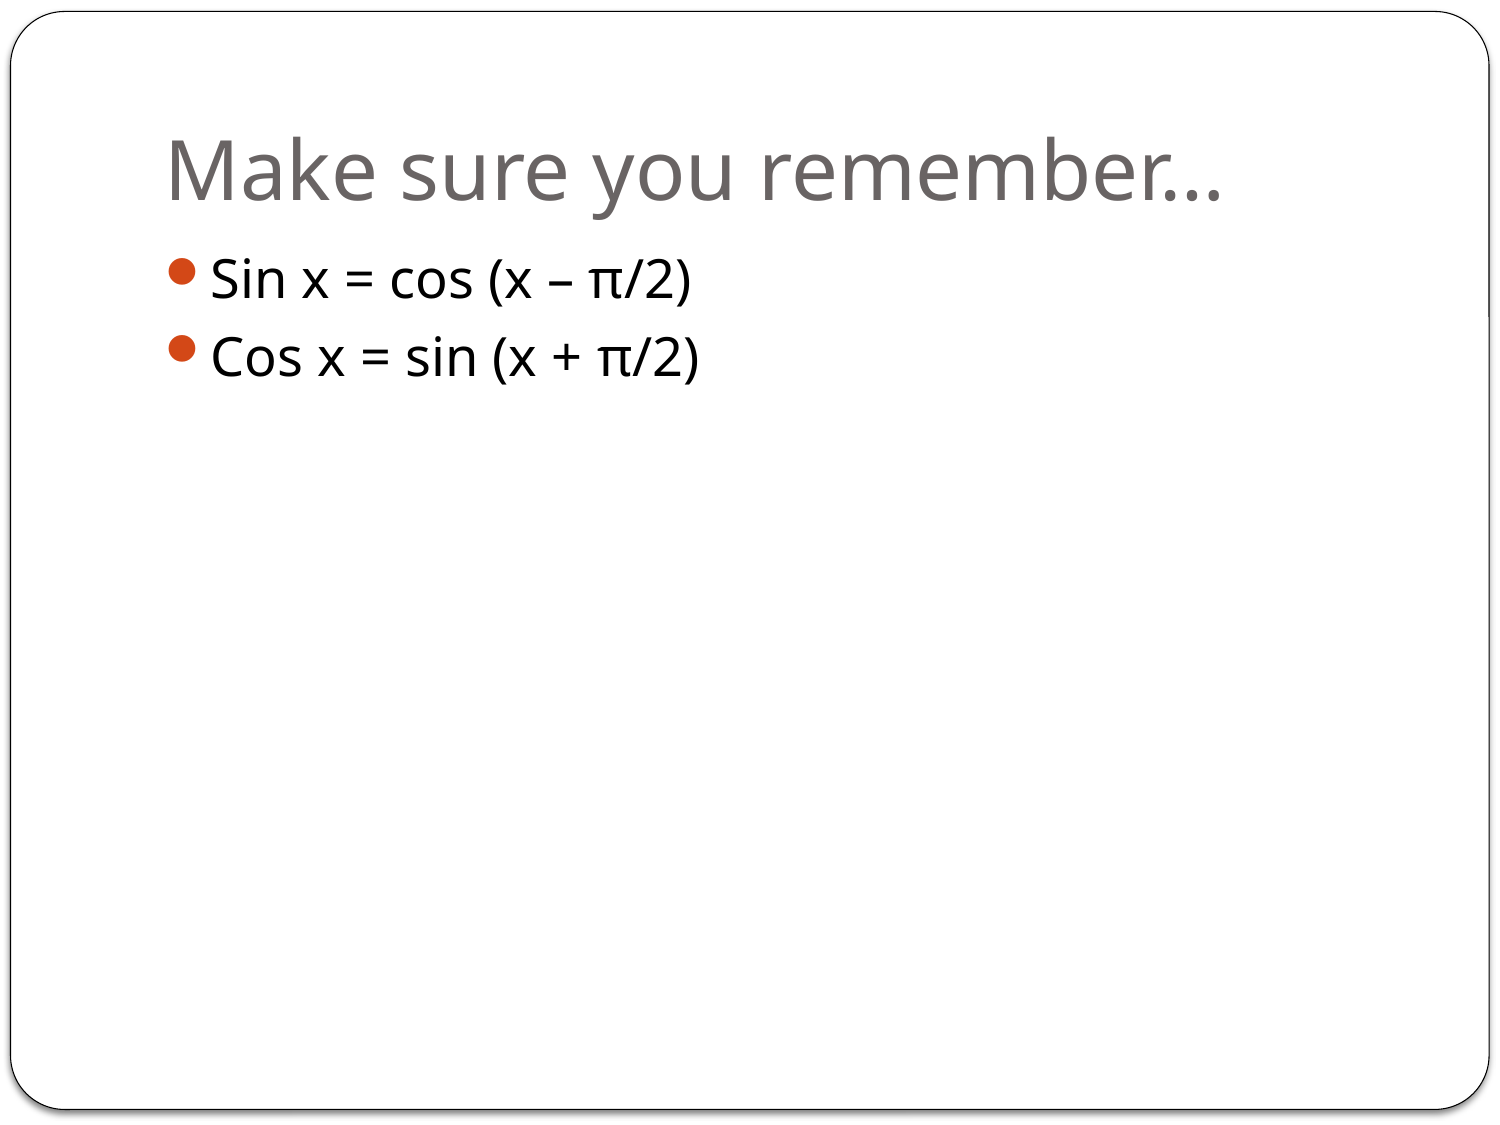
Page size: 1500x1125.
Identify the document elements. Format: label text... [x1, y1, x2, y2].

list Sin x = cos (x – π/2) Cos x = sin (x + π/2) [150, 237, 1425, 988]
title Make sure you remember… [150, 45, 1425, 233]
